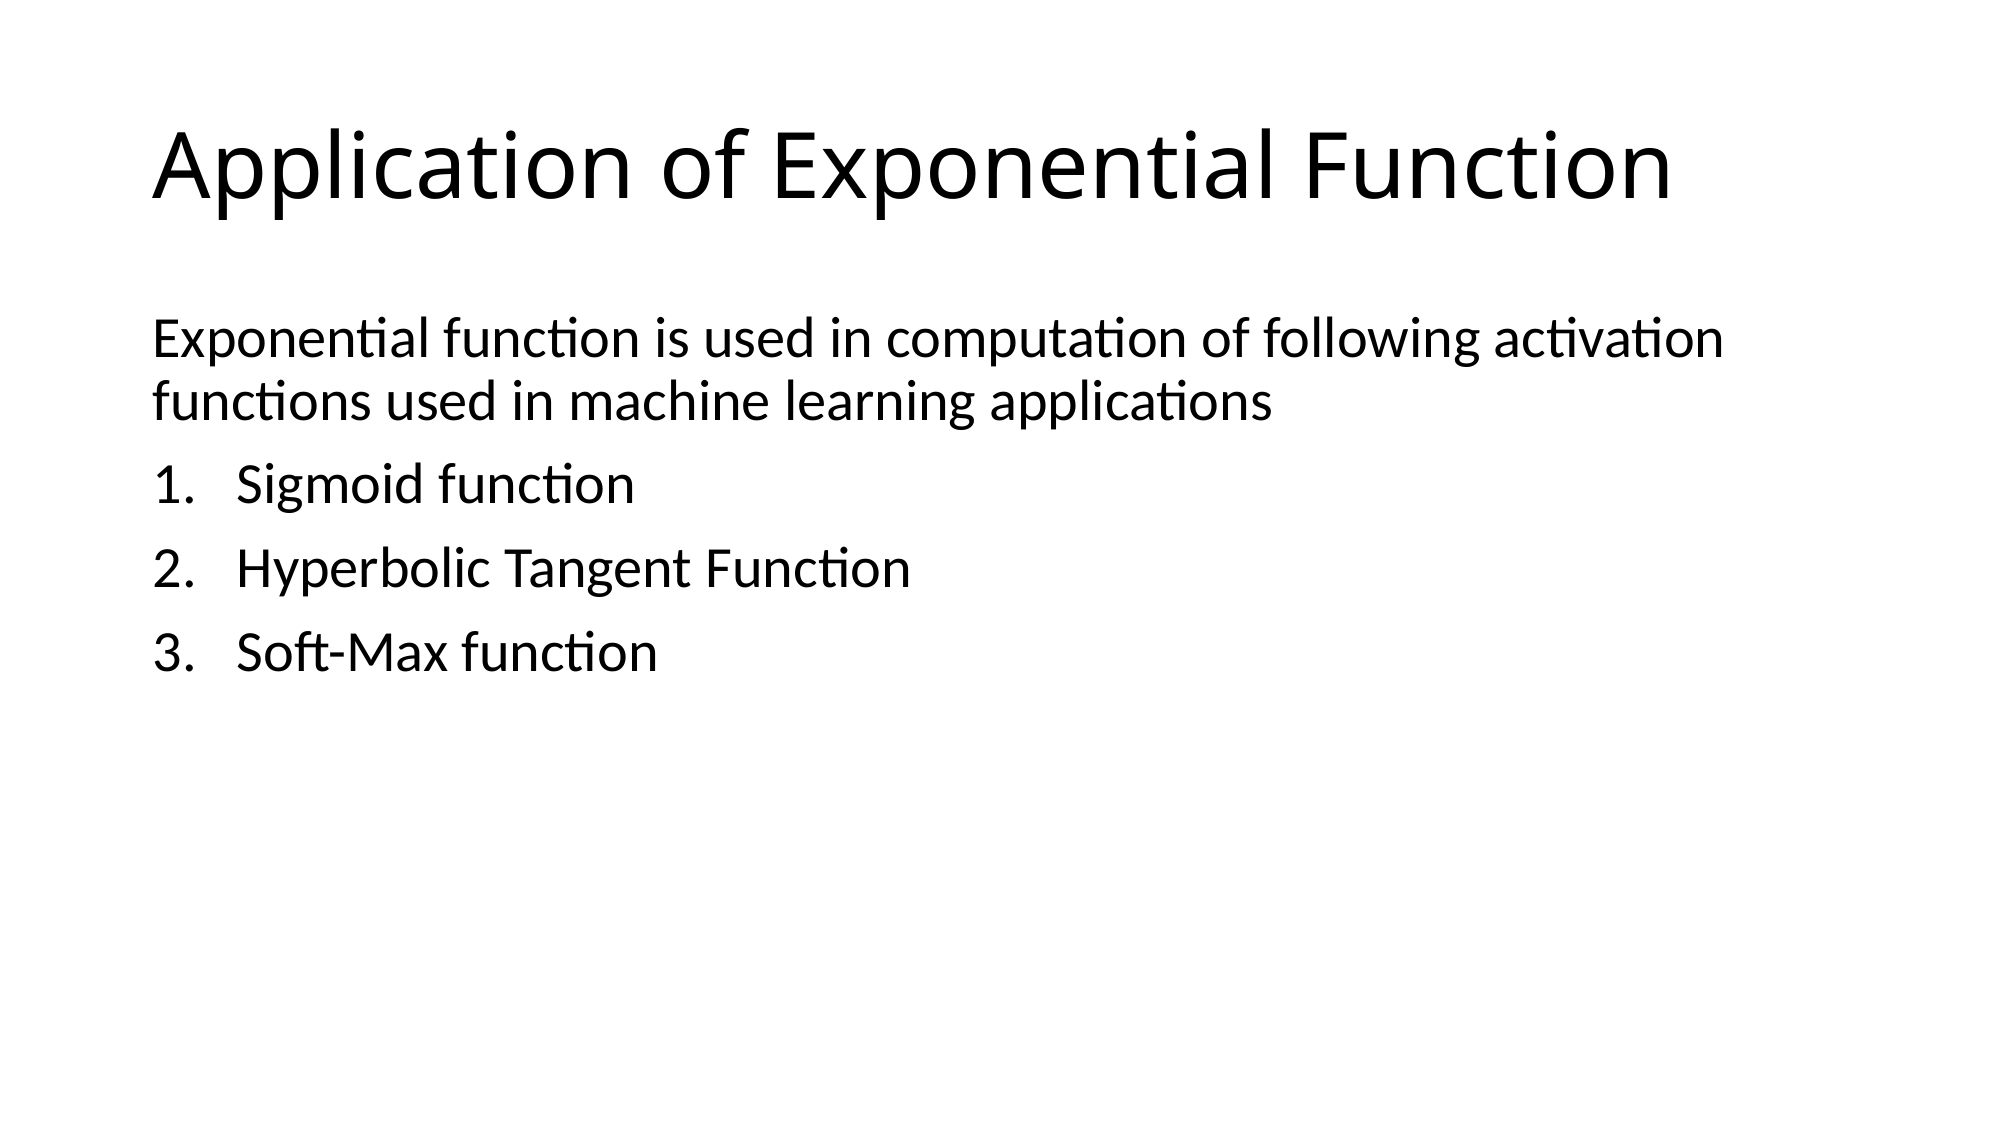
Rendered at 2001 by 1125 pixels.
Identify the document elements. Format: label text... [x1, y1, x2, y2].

list Exponential function is used in computation of following activation functions used in machine learning applications Sigmoid function Hyperbolic Tangent Function Soft-Max function [137, 299, 1863, 1014]
title Application of Exponential Function [137, 59, 1863, 278]
